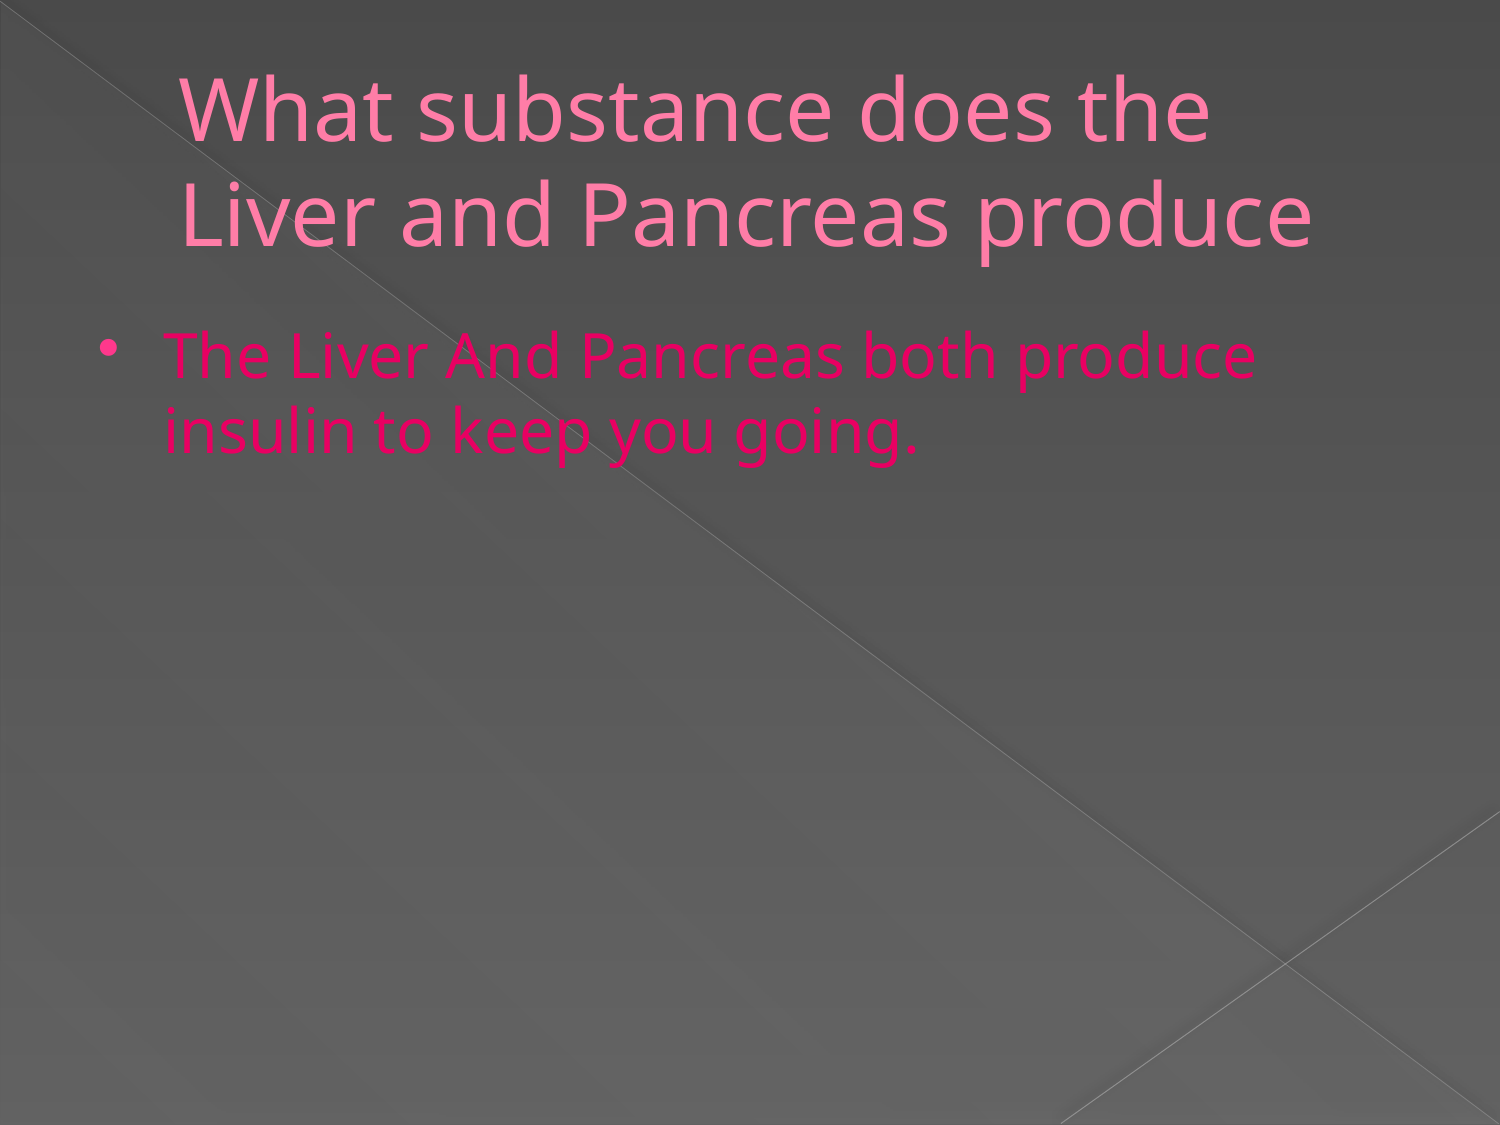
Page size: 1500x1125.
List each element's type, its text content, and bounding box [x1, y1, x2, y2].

title What substance does the Liver and Pancreas produce [75, 43, 1425, 274]
list The Liver And Pancreas both produce insulin to keep you going. [75, 308, 1425, 1059]
